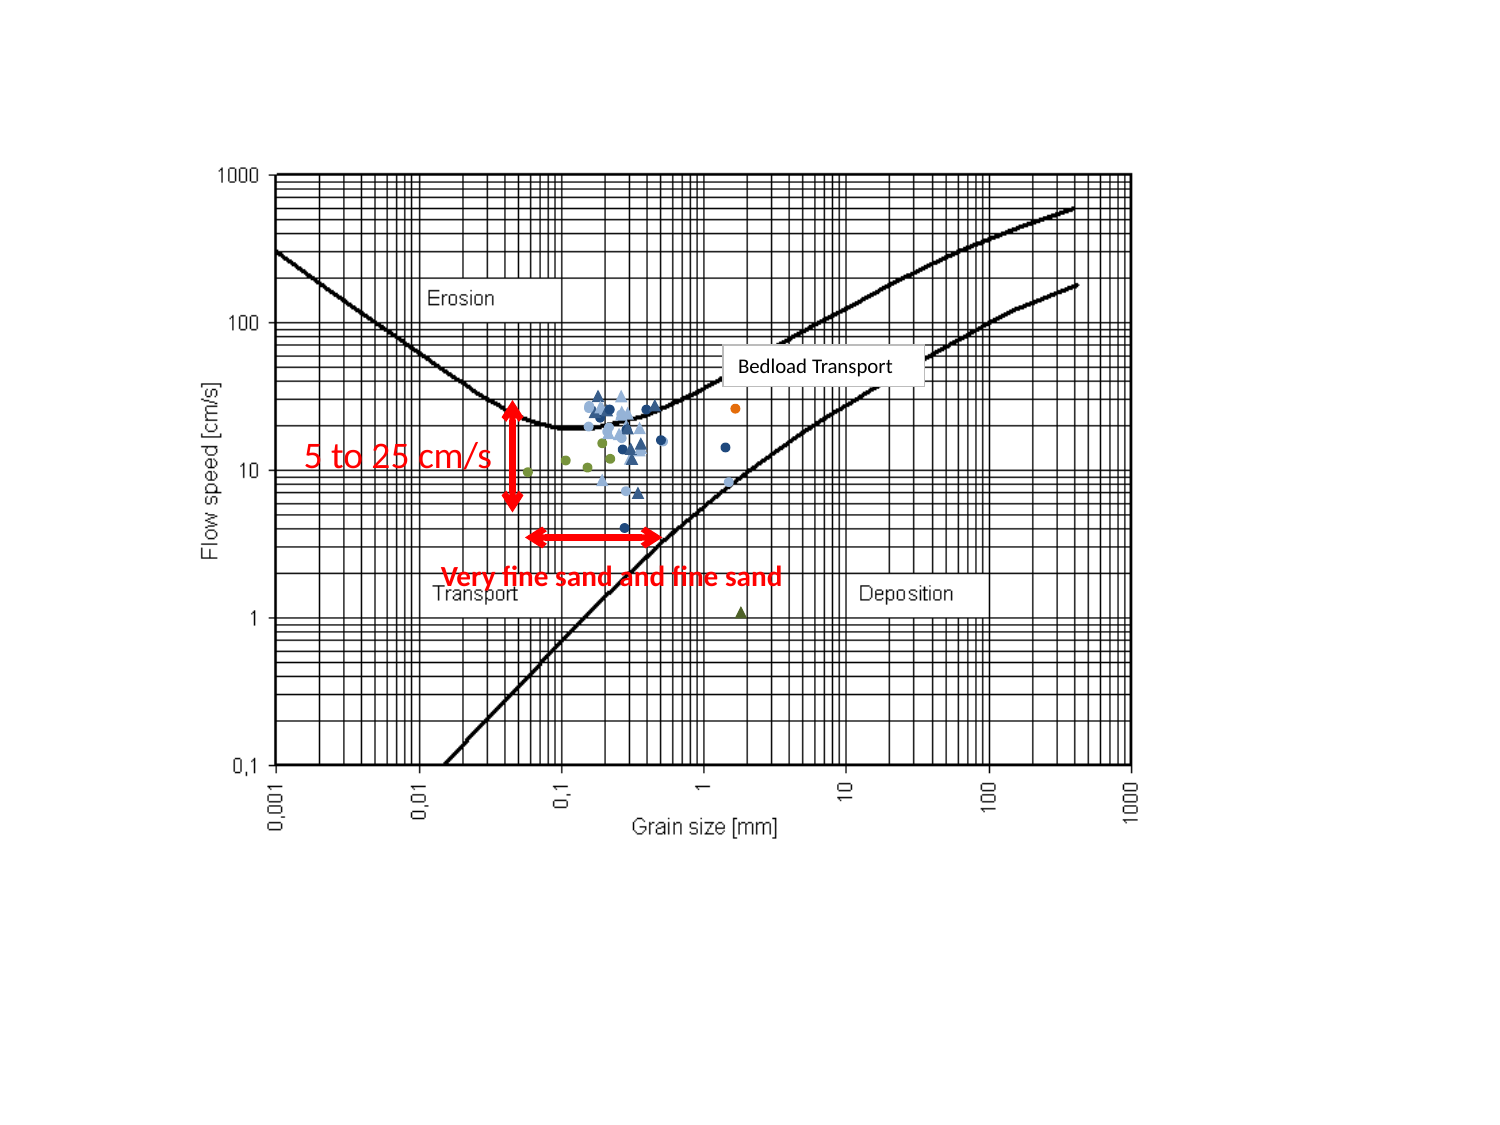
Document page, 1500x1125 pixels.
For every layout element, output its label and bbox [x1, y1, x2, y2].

text_box [524, 610, 744, 617]
text_box [162, 137, 1169, 890]
text_box [287, 399, 800, 601]
text_box [524, 394, 744, 398]
